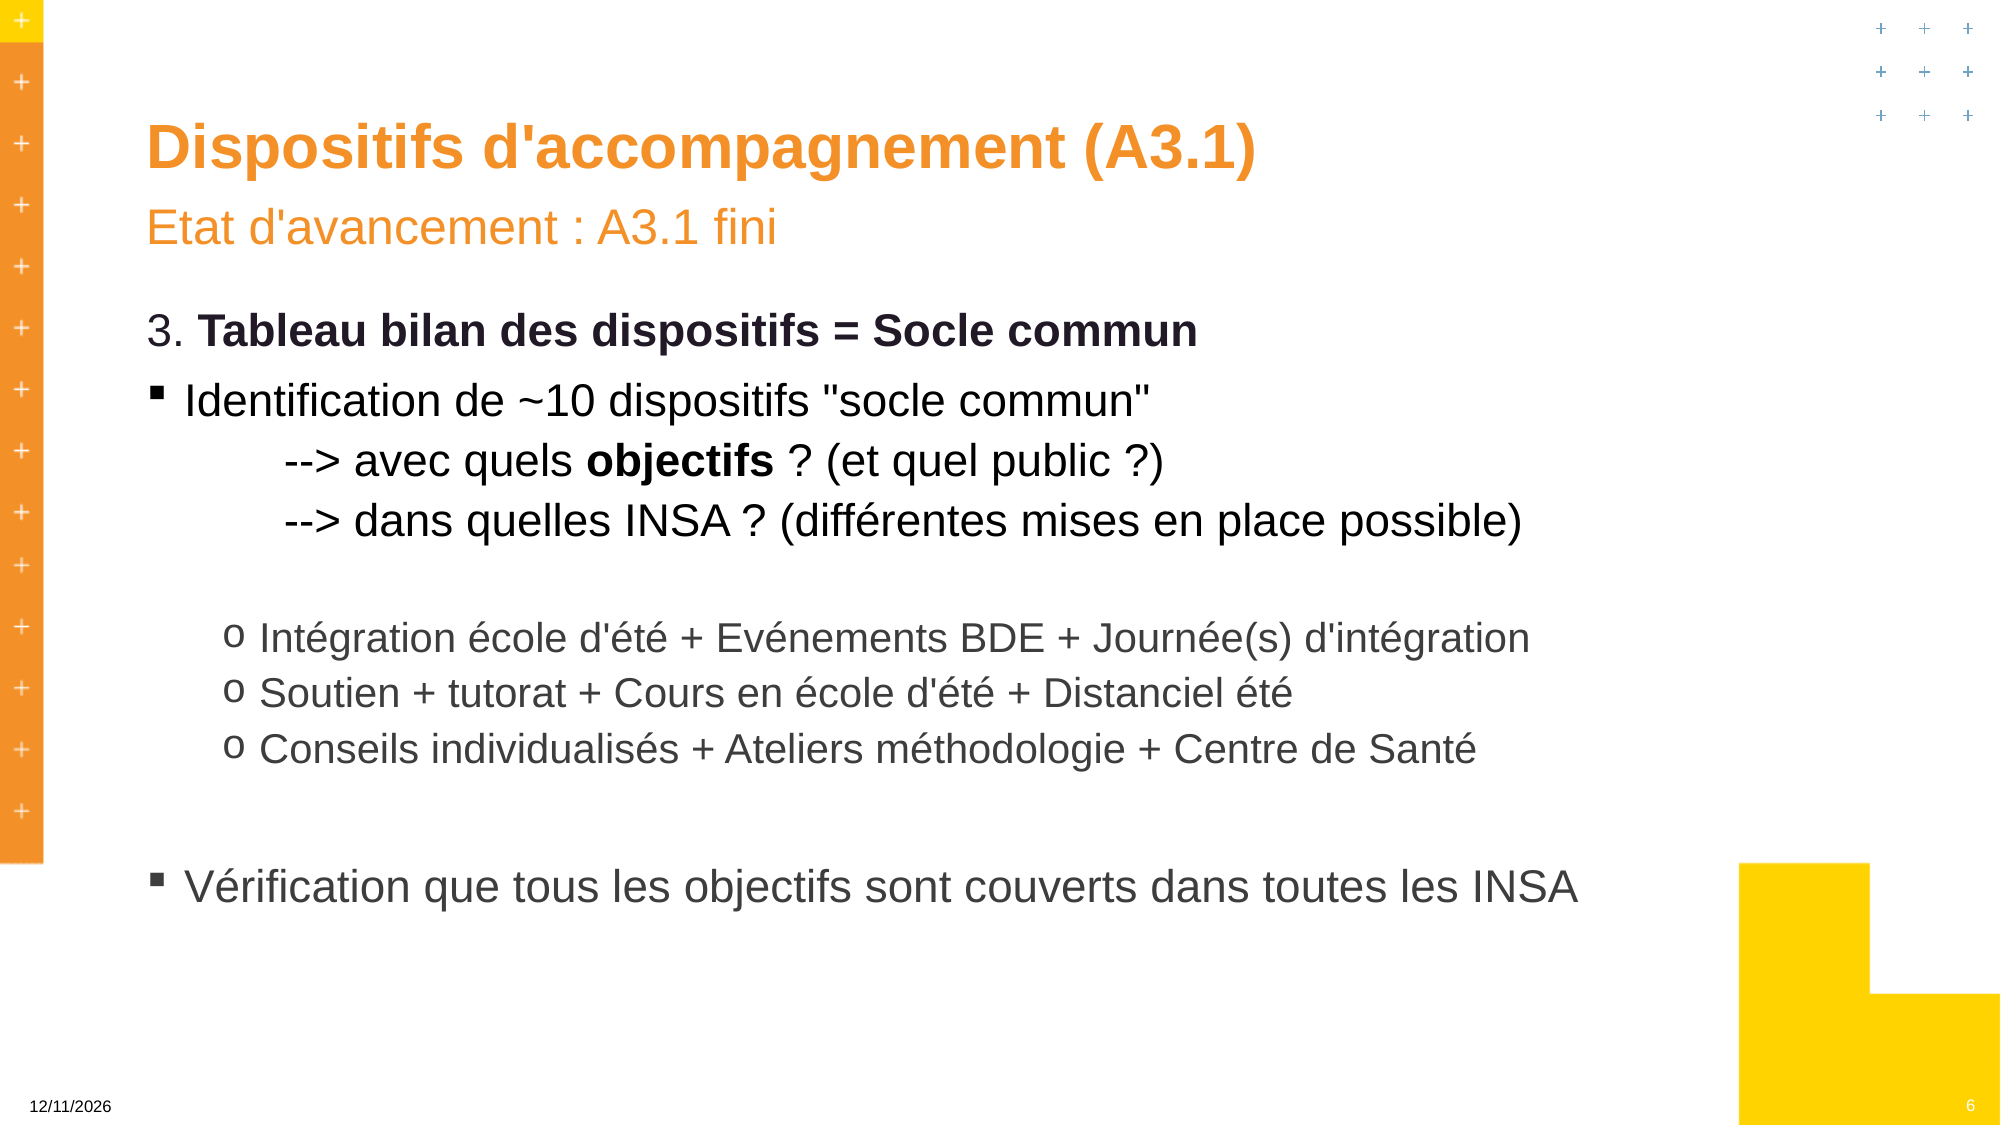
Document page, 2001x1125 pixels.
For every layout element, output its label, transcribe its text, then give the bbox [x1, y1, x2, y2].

slide_number 6 [1531, 1084, 1982, 1125]
list 3. Tableau bilan des dispositifs = Socle commun Identification de ~10 dispositifs "socle commun" --> avec quels objectifs ? (et quel public ?) --> dans quelles INSA ? (différentes mises en place possible) Intégration école d'été + Evénements BDE + Journée(s) d'intégration Soutien + tutorat + Cours en école d'été + Distanciel été Conseils individualisés + Ateliers méthodologie + Centre de Santé Vérification que tous les objectifs sont couverts dans toutes les INSA [146, 306, 1734, 1014]
picture [0, 0, 2001, 1125]
text_box Dispositifs d'accompagnement (A3.1) [146, 114, 1855, 208]
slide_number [23, 1085, 474, 1125]
text_box Etat d'avancement : A3.1 fini [145, 201, 1851, 294]
